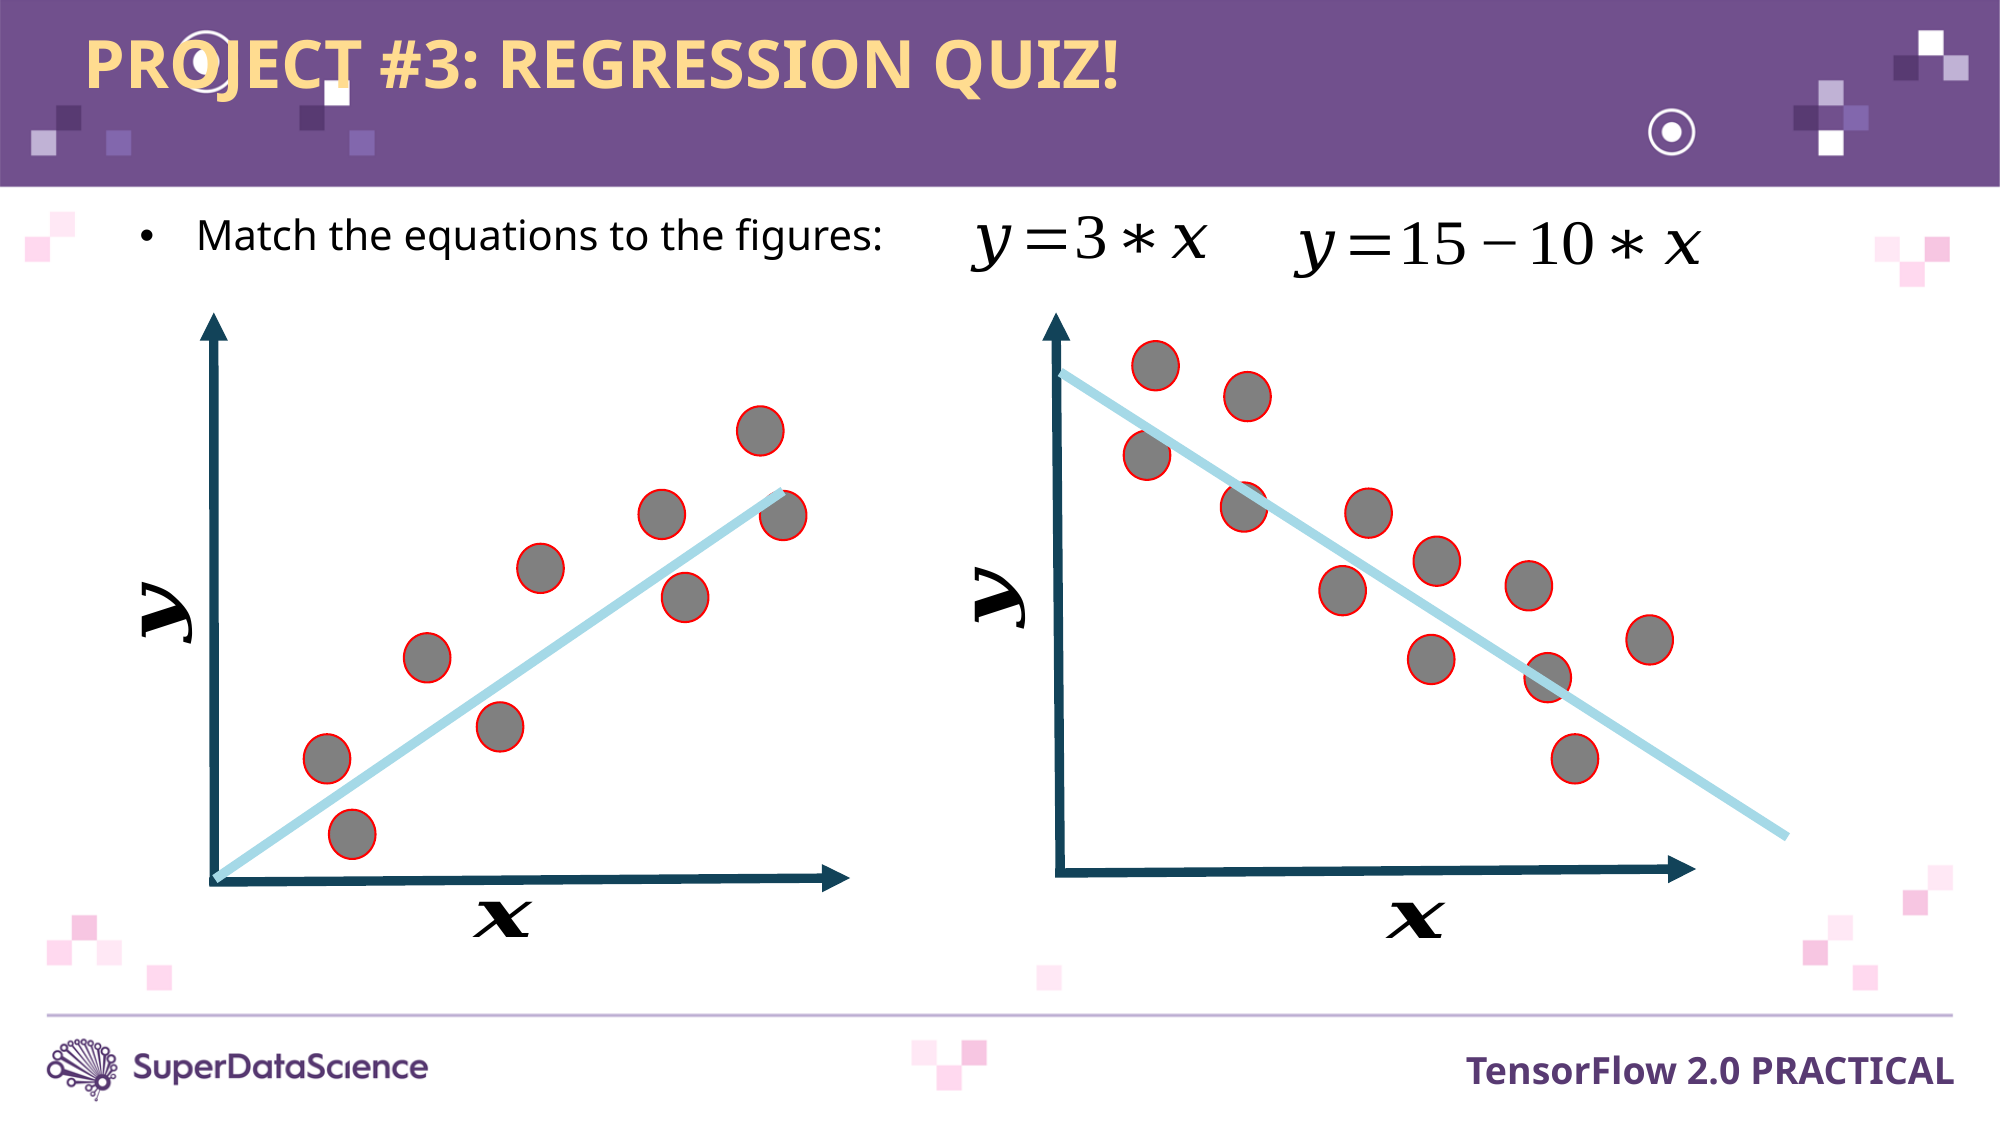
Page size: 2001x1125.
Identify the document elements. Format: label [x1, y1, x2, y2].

text_box [1061, 868, 1697, 873]
text_box [1060, 372, 1788, 838]
text_box [215, 877, 851, 883]
text_box [1056, 312, 1061, 877]
text_box [214, 490, 784, 880]
picture [0, 0, 2000, 1125]
